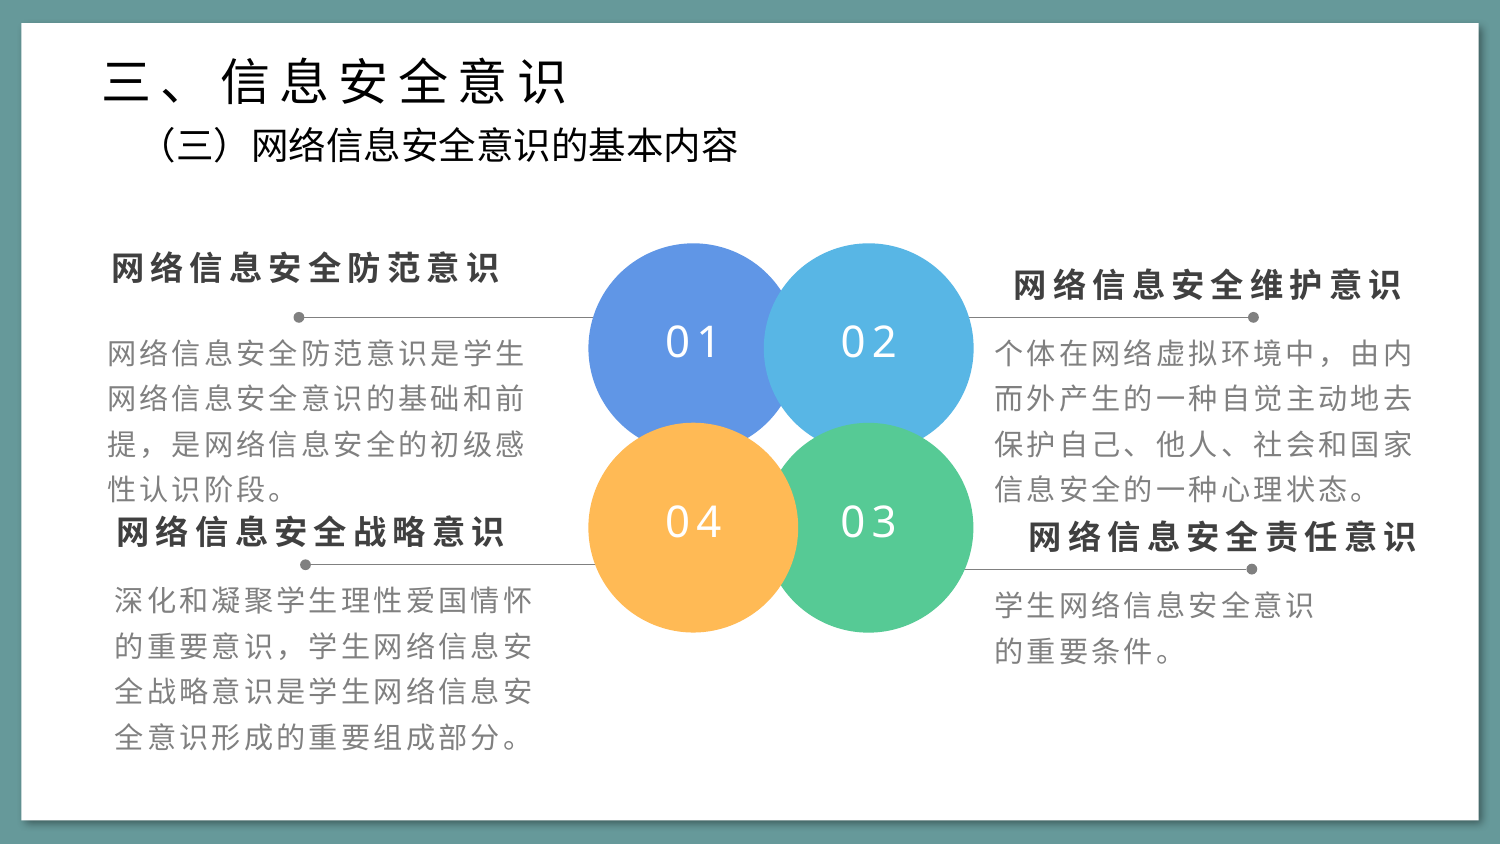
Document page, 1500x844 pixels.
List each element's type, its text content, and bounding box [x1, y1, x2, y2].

text_box [293, 311, 305, 323]
text_box 个体在网络虚拟环境中，由内而外产生的一种自觉主动地去保护自己、他人、社会和国家信息安全的一种心理状态。 [979, 317, 1457, 512]
text_box （三）网络信息安全意识的基本内容 [124, 114, 754, 175]
text_box [1248, 311, 1259, 319]
text_box 学生网络信息安全意识的重要条件。 [979, 569, 1351, 725]
text_box [300, 559, 311, 571]
text_box [1246, 563, 1258, 575]
text_box 网络信息安全责任意识 [992, 496, 1454, 569]
text_box 04 [631, 486, 756, 569]
text_box 01 [631, 306, 756, 390]
text_box 网络信息安全战略意识 [62, 491, 560, 564]
text_box 网络信息安全维护意识 [992, 244, 1424, 317]
text_box [781, 422, 974, 633]
text_box 网络信息安全防范意识 [51, 210, 560, 317]
text_box 网络信息安全防范意识是学生网络信息安全意识的基础和前提，是网络信息安全的初级感性认识阶段。 [92, 317, 573, 500]
text_box 三、信息安全意识 [88, 43, 788, 117]
text_box [588, 243, 781, 438]
text_box [588, 422, 799, 633]
text_box [763, 243, 974, 438]
text_box 深化和凝聚学生理性爱国情怀的重要意识，学生网络信息安全战略意识是学生网络信息安全意识形成的重要组成部分。 [100, 564, 573, 754]
text_box 02 [806, 306, 931, 390]
text_box 03 [806, 486, 931, 569]
